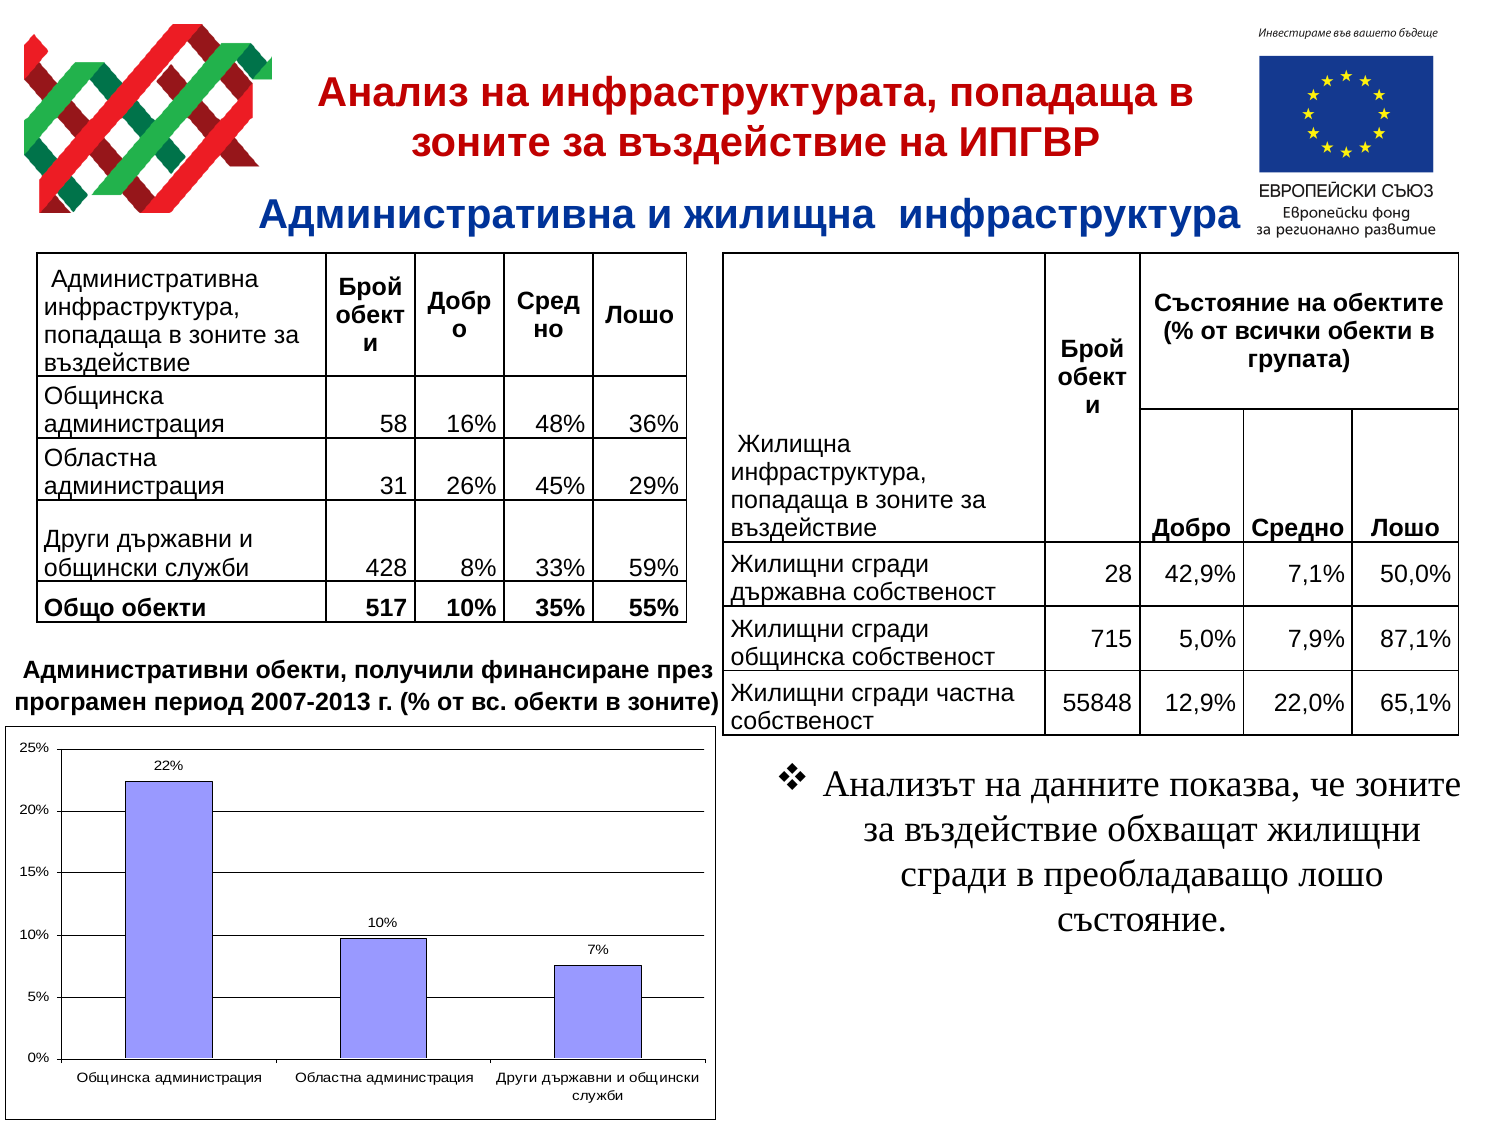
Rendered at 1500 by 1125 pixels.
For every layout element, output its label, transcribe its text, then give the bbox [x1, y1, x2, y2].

picture [0, 721, 724, 1125]
table_cell Общо обекти [38, 582, 325, 621]
table_cell 55% [594, 582, 686, 621]
table_header Състояние на обектите (% от всички обекти в групата) [1141, 254, 1458, 408]
picture [24, 24, 272, 213]
table_cell 517 [327, 582, 414, 621]
table_cell 36% [594, 377, 686, 437]
table_cell Лошо [1353, 410, 1458, 541]
table_header Добро [416, 254, 503, 375]
table_cell 715 [1046, 607, 1139, 670]
table_cell 8% [416, 501, 503, 580]
table_header Жилищна инфраструктура, попадаща в зоните за въздействие [724, 254, 1044, 541]
table_cell 31 [327, 439, 414, 499]
table_cell 12,9% [1141, 671, 1243, 734]
table_cell 5,0% [1141, 607, 1243, 670]
table_cell 42,9% [1141, 543, 1243, 605]
table_cell 65,1% [1353, 671, 1458, 734]
table_cell Добро [1141, 410, 1243, 541]
table_cell Жилищни сгради общинска собственост [724, 607, 1044, 670]
text_box Административни обекти, получили финансиране през програмен период 2007-2013 г. (% от вс. обекти в зоните) [0, 633, 750, 724]
table_header Средно [505, 254, 592, 375]
table_cell 59% [594, 501, 686, 580]
table_header Брой обекти [1046, 254, 1139, 541]
table_header Административна инфраструктура, попадаща в зоните за въздействие [38, 254, 325, 375]
table_cell 29% [594, 439, 686, 499]
table_cell 87,1% [1353, 607, 1458, 670]
text_box Анализът на данните показва, че зоните за въздействие обхващат жилищни сгради в преобладаващо лошо състояние. [755, 751, 1483, 947]
table_cell 26% [416, 439, 503, 499]
table_cell Жилищни сгради частна собственост [727, 671, 1044, 734]
table_cell Средно [1244, 410, 1351, 541]
table_cell 45% [505, 439, 592, 499]
table_cell 48% [505, 377, 592, 437]
table_cell 16% [416, 377, 503, 437]
table_cell Общинска администрация [38, 377, 325, 437]
table_cell 55848 [1046, 671, 1139, 734]
table_cell 28 [1046, 543, 1139, 605]
table_header Лошо [594, 254, 686, 375]
text_box Административна и жилищна инфраструктура [243, 179, 1256, 245]
table_cell 7,9% [1244, 607, 1351, 670]
table_cell Други държавни и общински служби [38, 501, 325, 580]
table_cell 58 [327, 377, 414, 437]
table_cell 35% [505, 582, 592, 621]
table_cell 33% [505, 501, 592, 580]
title Анализ на инфраструктурата, попадаща в зоните за въздействие на ИПГВР [289, 45, 1223, 179]
picture [1257, 27, 1438, 238]
table_cell Областна администрация [38, 439, 325, 499]
table_cell 22,0% [1244, 671, 1351, 734]
table_cell Жилищни сгради държавна собственост [724, 543, 1044, 605]
table_header Брой обекти [327, 254, 414, 375]
table_cell 50,0% [1353, 543, 1458, 605]
table_cell 7,1% [1244, 543, 1351, 605]
table_cell 428 [327, 501, 414, 580]
table_cell 10% [416, 582, 503, 621]
